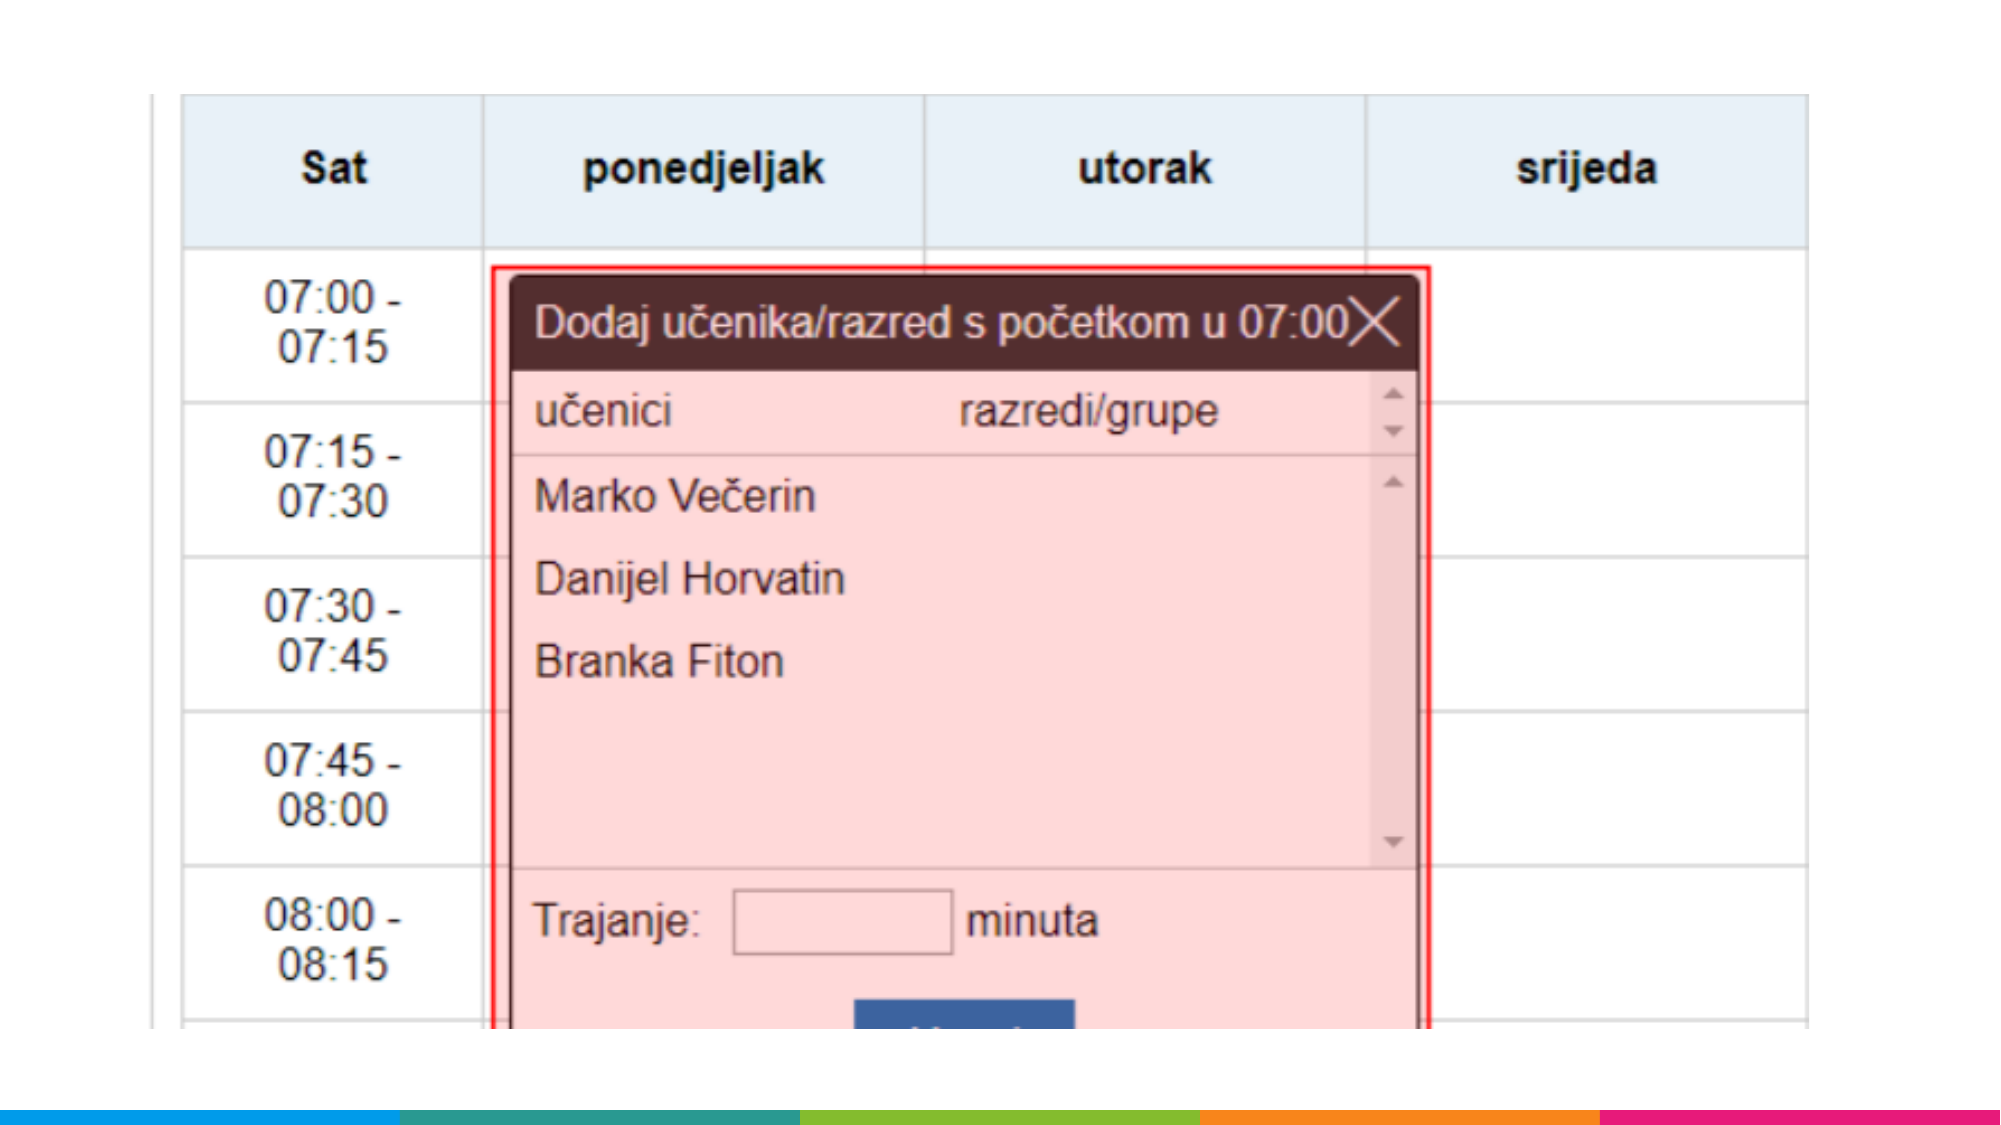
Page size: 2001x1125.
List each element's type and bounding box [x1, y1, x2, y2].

picture [125, 93, 1810, 1029]
